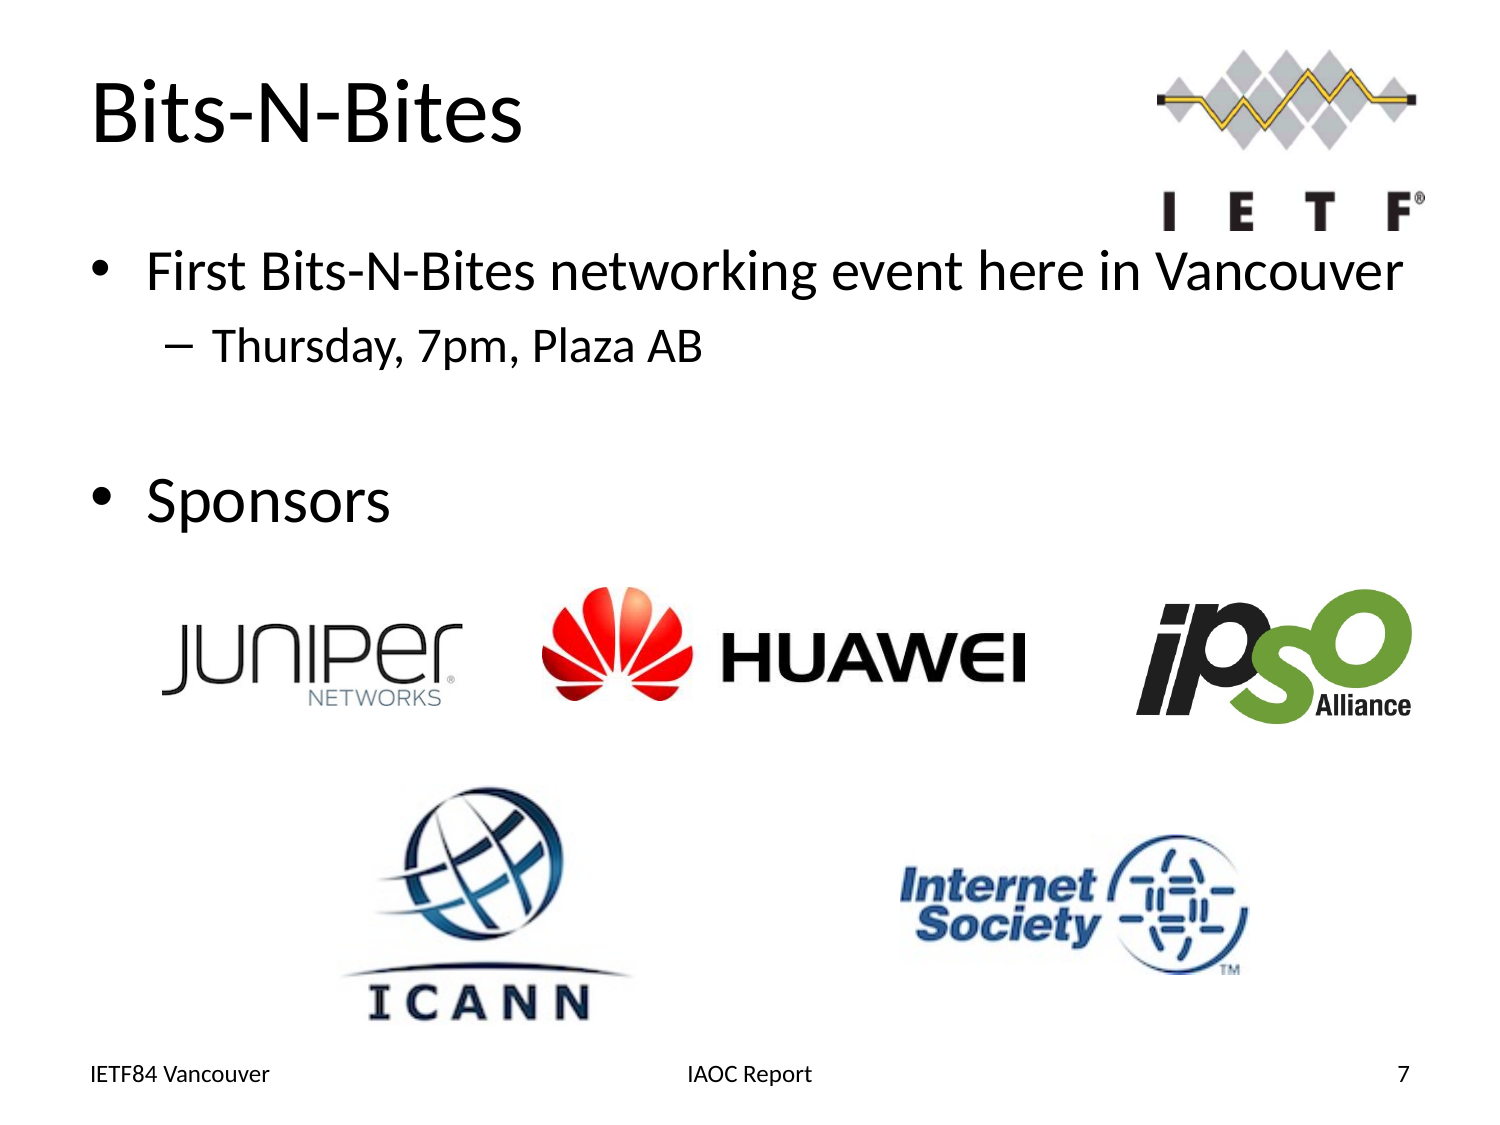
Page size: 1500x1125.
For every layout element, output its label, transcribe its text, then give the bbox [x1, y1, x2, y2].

picture [337, 784, 638, 1026]
slide_number IETF84 Vancouver [75, 1042, 425, 1103]
slide_number 7 [1074, 1042, 1425, 1103]
picture [1157, 49, 1425, 224]
picture [899, 834, 1251, 976]
footer IAOC Report [512, 1042, 988, 1103]
picture [1135, 587, 1413, 726]
title Bits-N-Bites [75, 12, 1200, 200]
picture [162, 623, 463, 707]
picture [542, 587, 1026, 702]
list First Bits-N-Bites networking event here in Vancouver Thursday, 7pm, Plaza AB Sponsors [75, 224, 1450, 1013]
